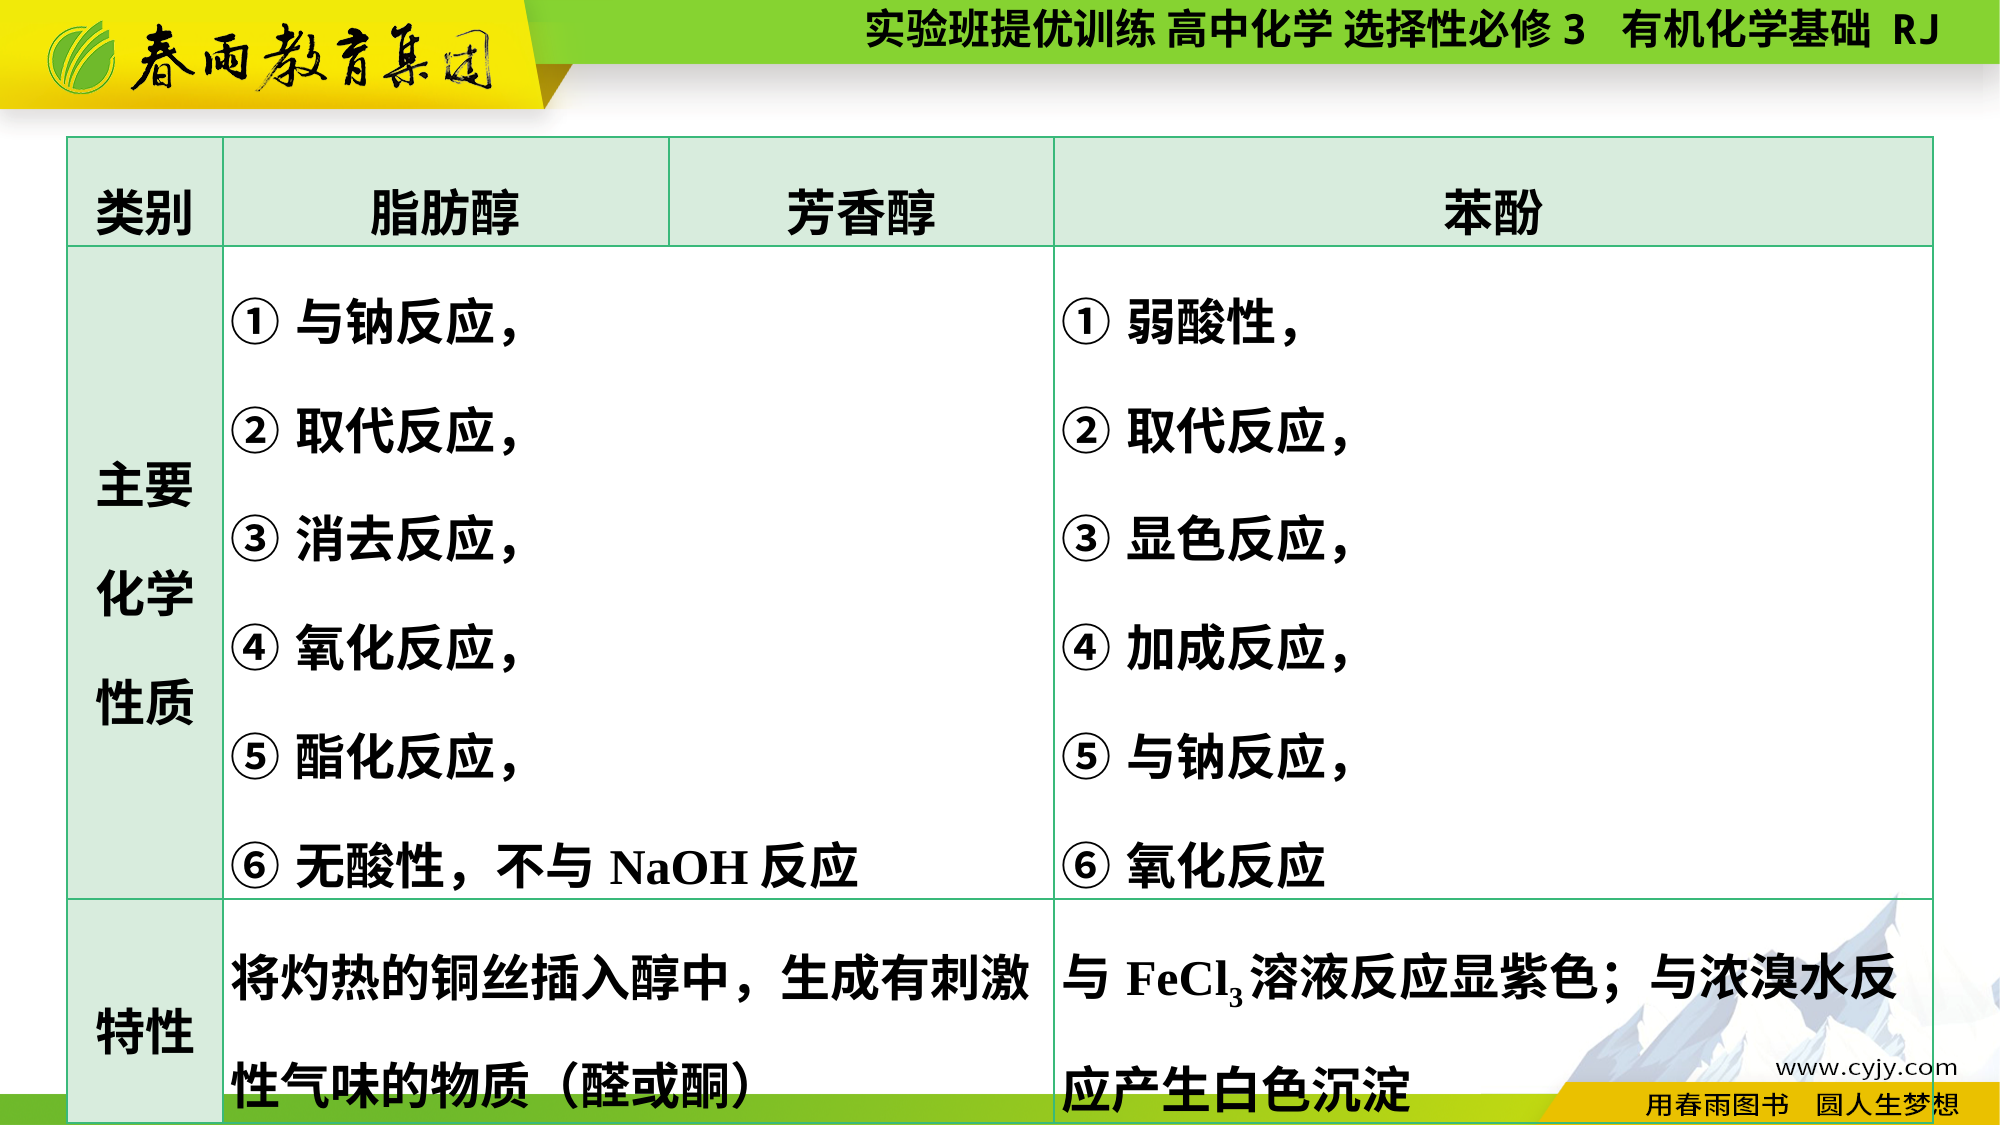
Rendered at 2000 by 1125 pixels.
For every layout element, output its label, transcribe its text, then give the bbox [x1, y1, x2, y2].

table_header 类别 [68, 138, 222, 245]
table_cell ①弱酸性， ②取代反应， ③显色反应， ④加成反应， ⑤与钠反应， ⑥氧化反应 [1055, 247, 1932, 898]
table_cell ①与钠反应， ②取代反应， ③消去反应， ④氧化反应， ⑤酯化反应， ⑥无酸性，不与NaOH反应 [224, 247, 1053, 898]
table_header 脂肪醇 [224, 138, 668, 245]
table_cell 特性 [68, 900, 222, 1122]
table_cell 与FeCl3溶液反应显紫色；与浓溴水反应产生白色沉淀 [1055, 900, 1932, 1122]
table_header 芳香醇 [670, 138, 1053, 245]
table_cell 将灼热的铜丝插入醇中，生成有刺激性气味的物质（醛或酮） [224, 900, 1053, 1122]
table_header 苯酚 [1055, 138, 1932, 245]
table_cell 主要 化学 性质 [68, 247, 222, 898]
picture [0, 0, 2000, 1125]
